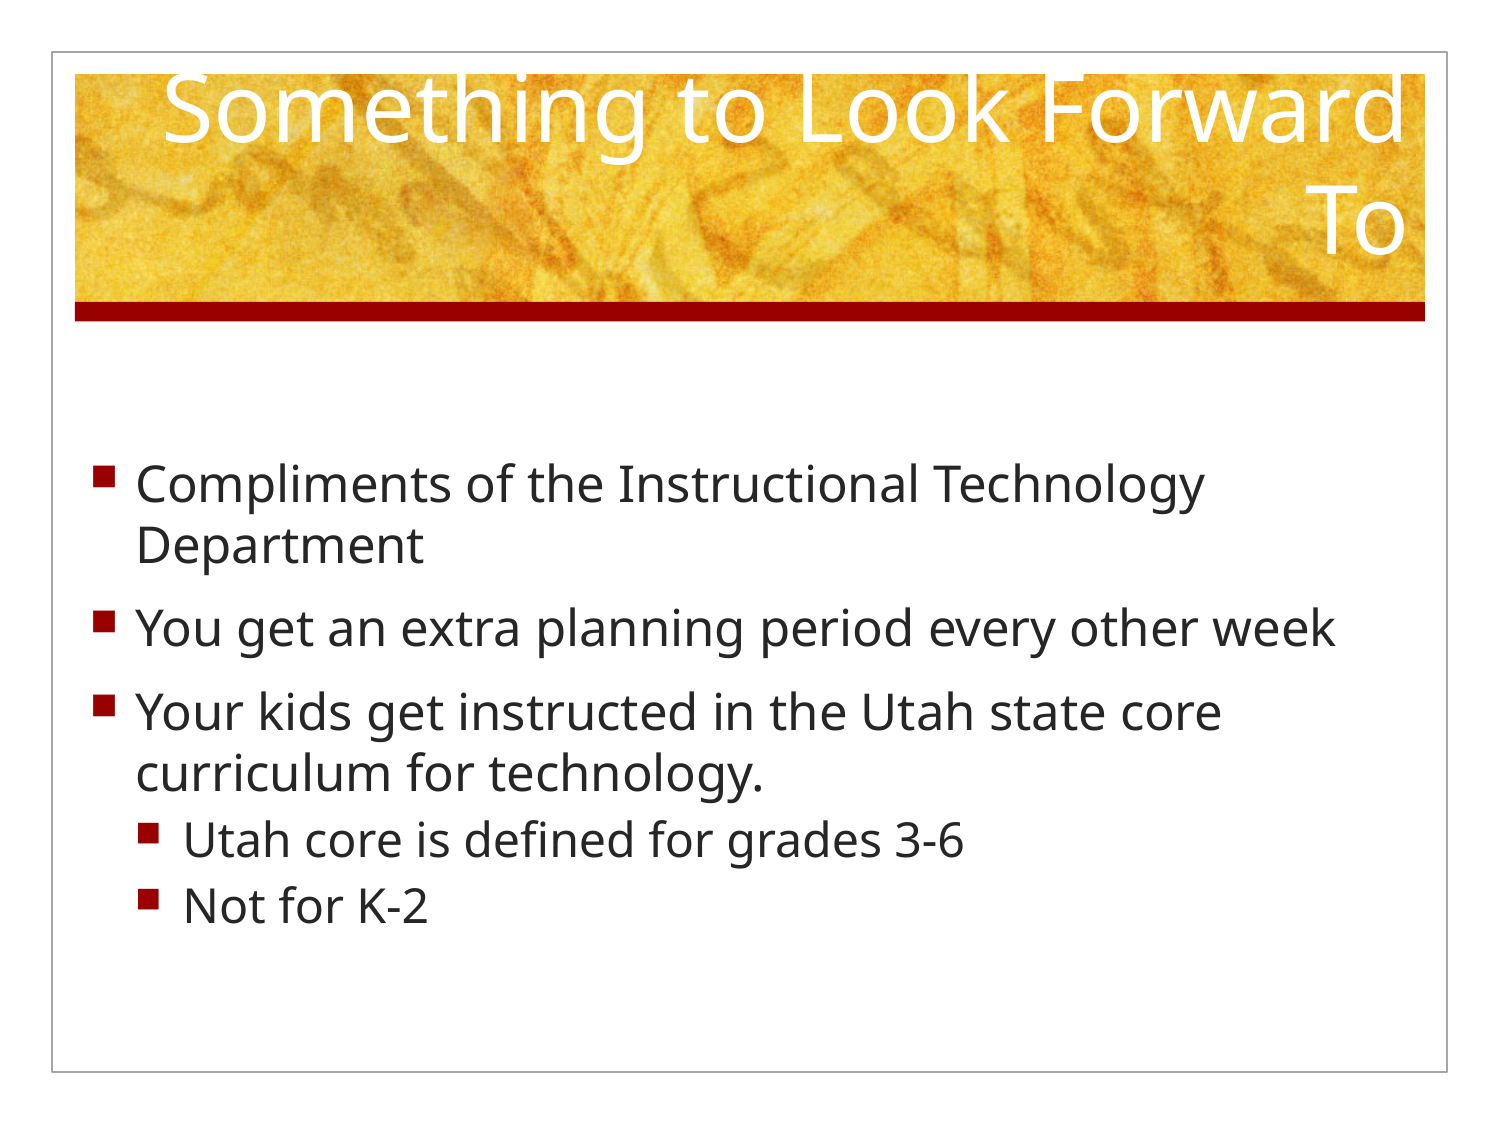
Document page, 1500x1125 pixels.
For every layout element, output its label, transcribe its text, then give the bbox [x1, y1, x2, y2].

picture [75, 275, 1425, 301]
title Something to Look Forward To [75, 35, 1425, 275]
list Compliments of the Instructional Technology Department You get an extra planning period every other week Your kids get instructed in the Utah state core curriculum for technology. Utah core is defined for grades 3-6 Not for K-2 [75, 443, 1425, 945]
